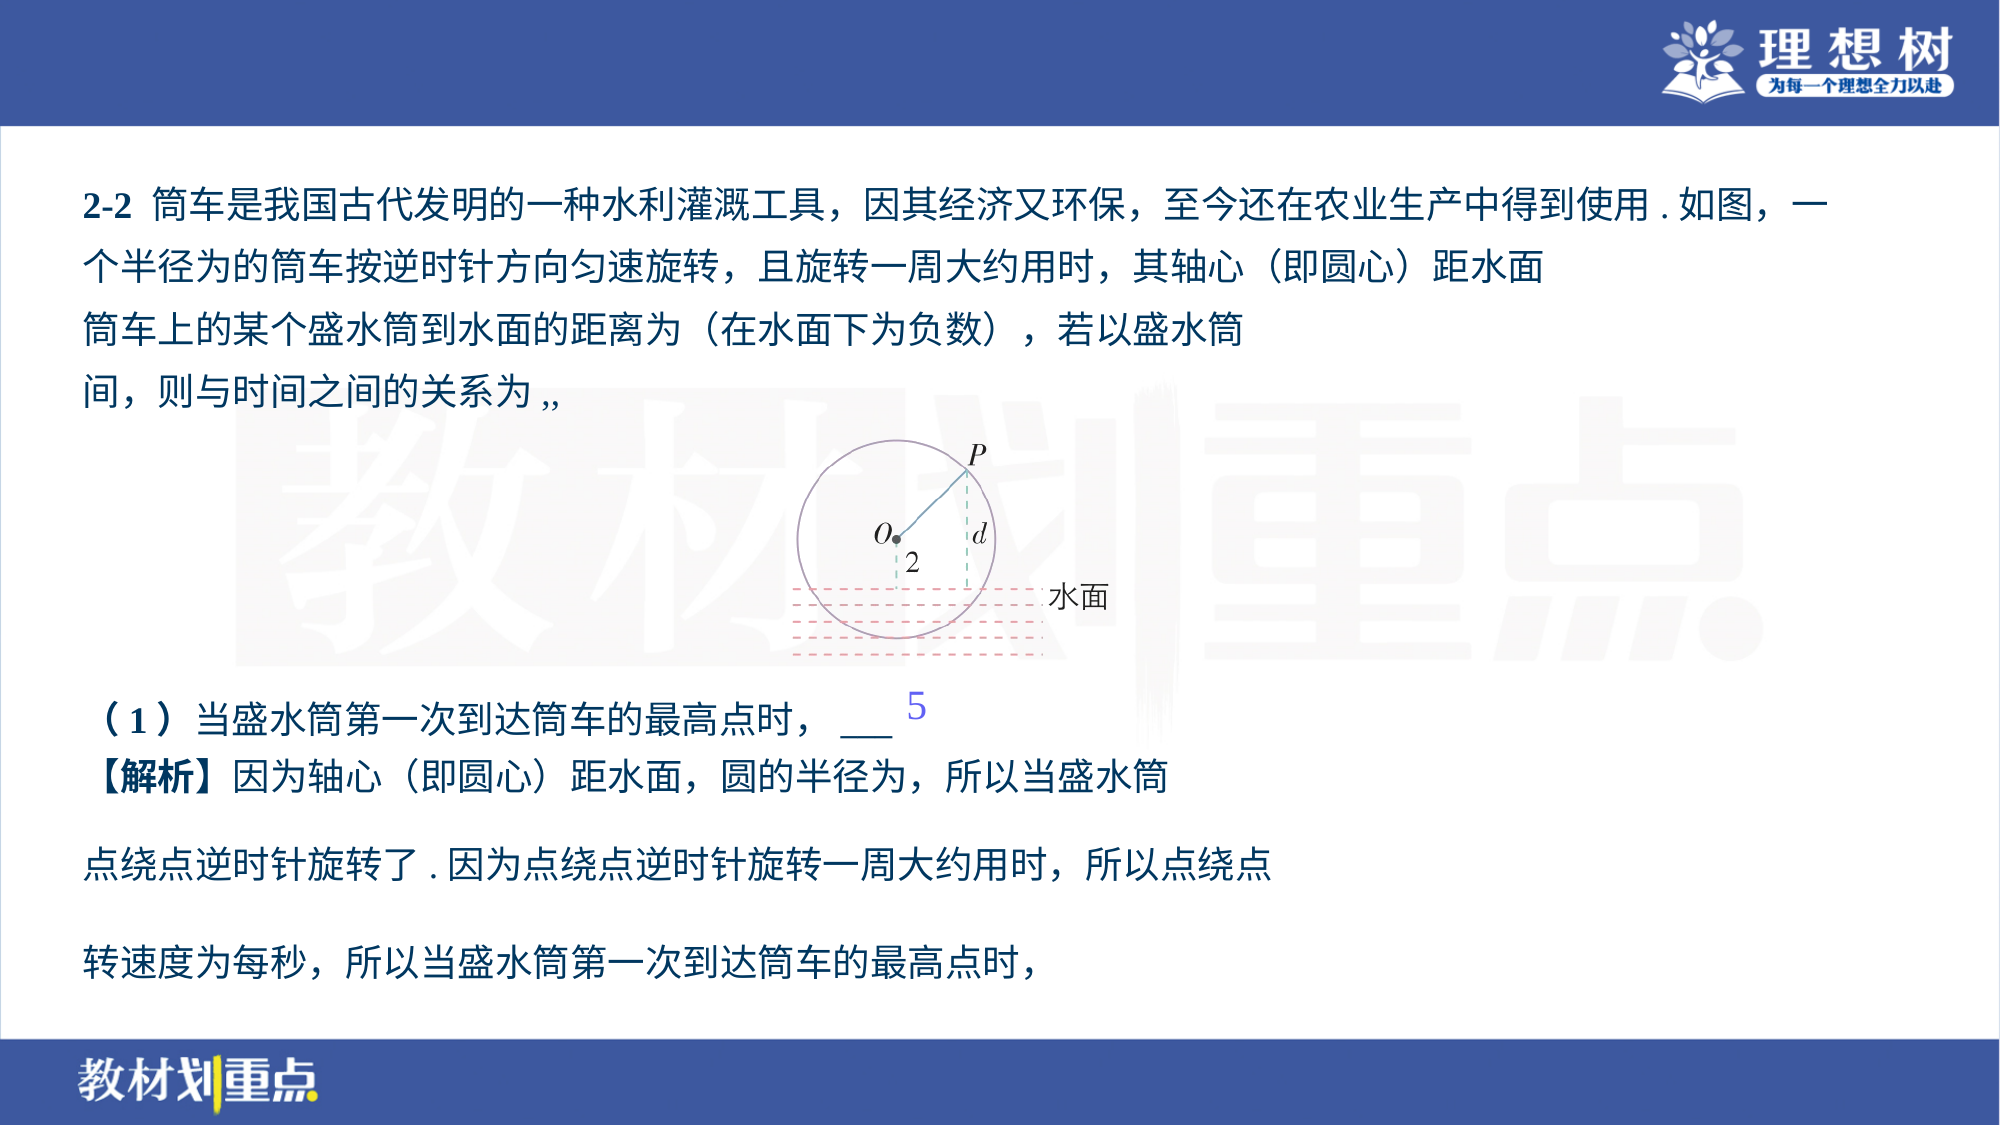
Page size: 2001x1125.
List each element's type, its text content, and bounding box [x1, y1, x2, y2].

text_box 5 [891, 675, 943, 726]
picture [0, 0, 2000, 1125]
